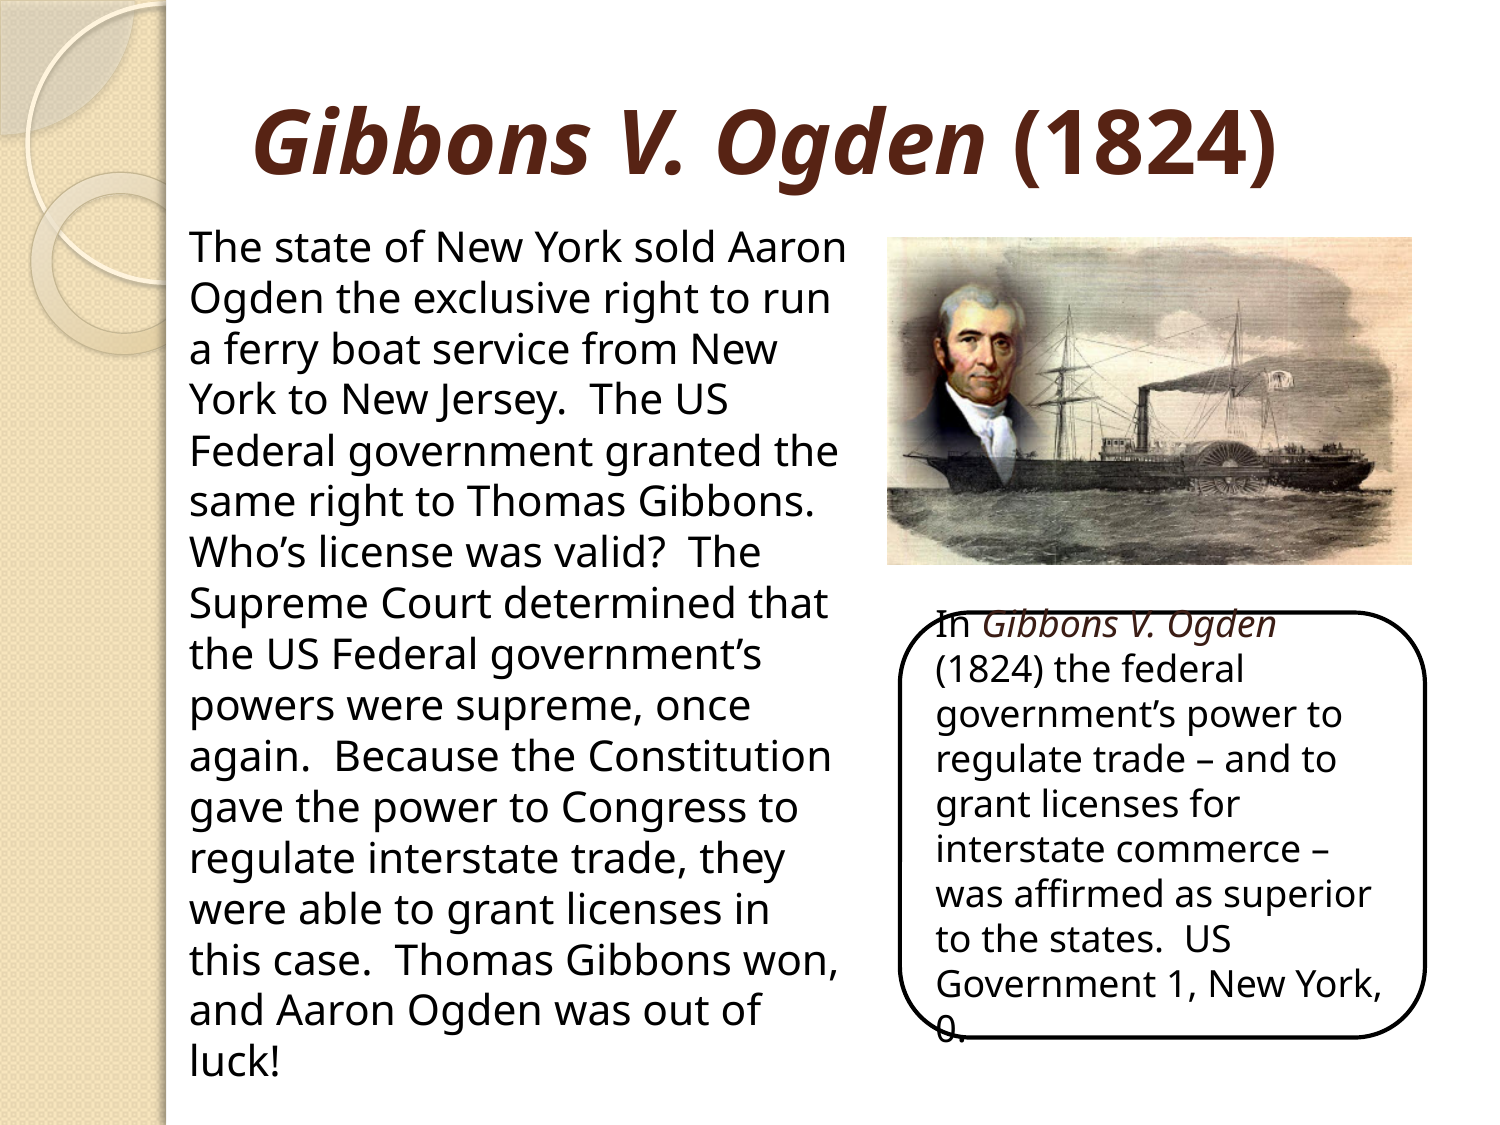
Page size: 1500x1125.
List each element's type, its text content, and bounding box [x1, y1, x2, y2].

text_box In Gibbons V. Ogden (1824) the federal government’s power to regulate trade – and to grant licenses for interstate commerce – was affirmed as superior to the states. US Government 1, New York, 0. [897, 610, 1428, 1040]
title Gibbons V. Ogden (1824) [235, 45, 1466, 233]
list The state of New York sold Aaron Ogden the exclusive right to run a ferry boat service from New York to New Jersey. The US Federal government granted the same right to Thomas Gibbons. Who’s license was valid? The Supreme Court determined that the US Federal government’s powers were supreme, once again. Because the Constitution gave the power to Congress to regulate interstate trade, they were able to grant licenses in this case. Thomas Gibbons won, and Aaron Ogden was out of luck! [162, 212, 863, 1100]
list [887, 237, 1412, 566]
